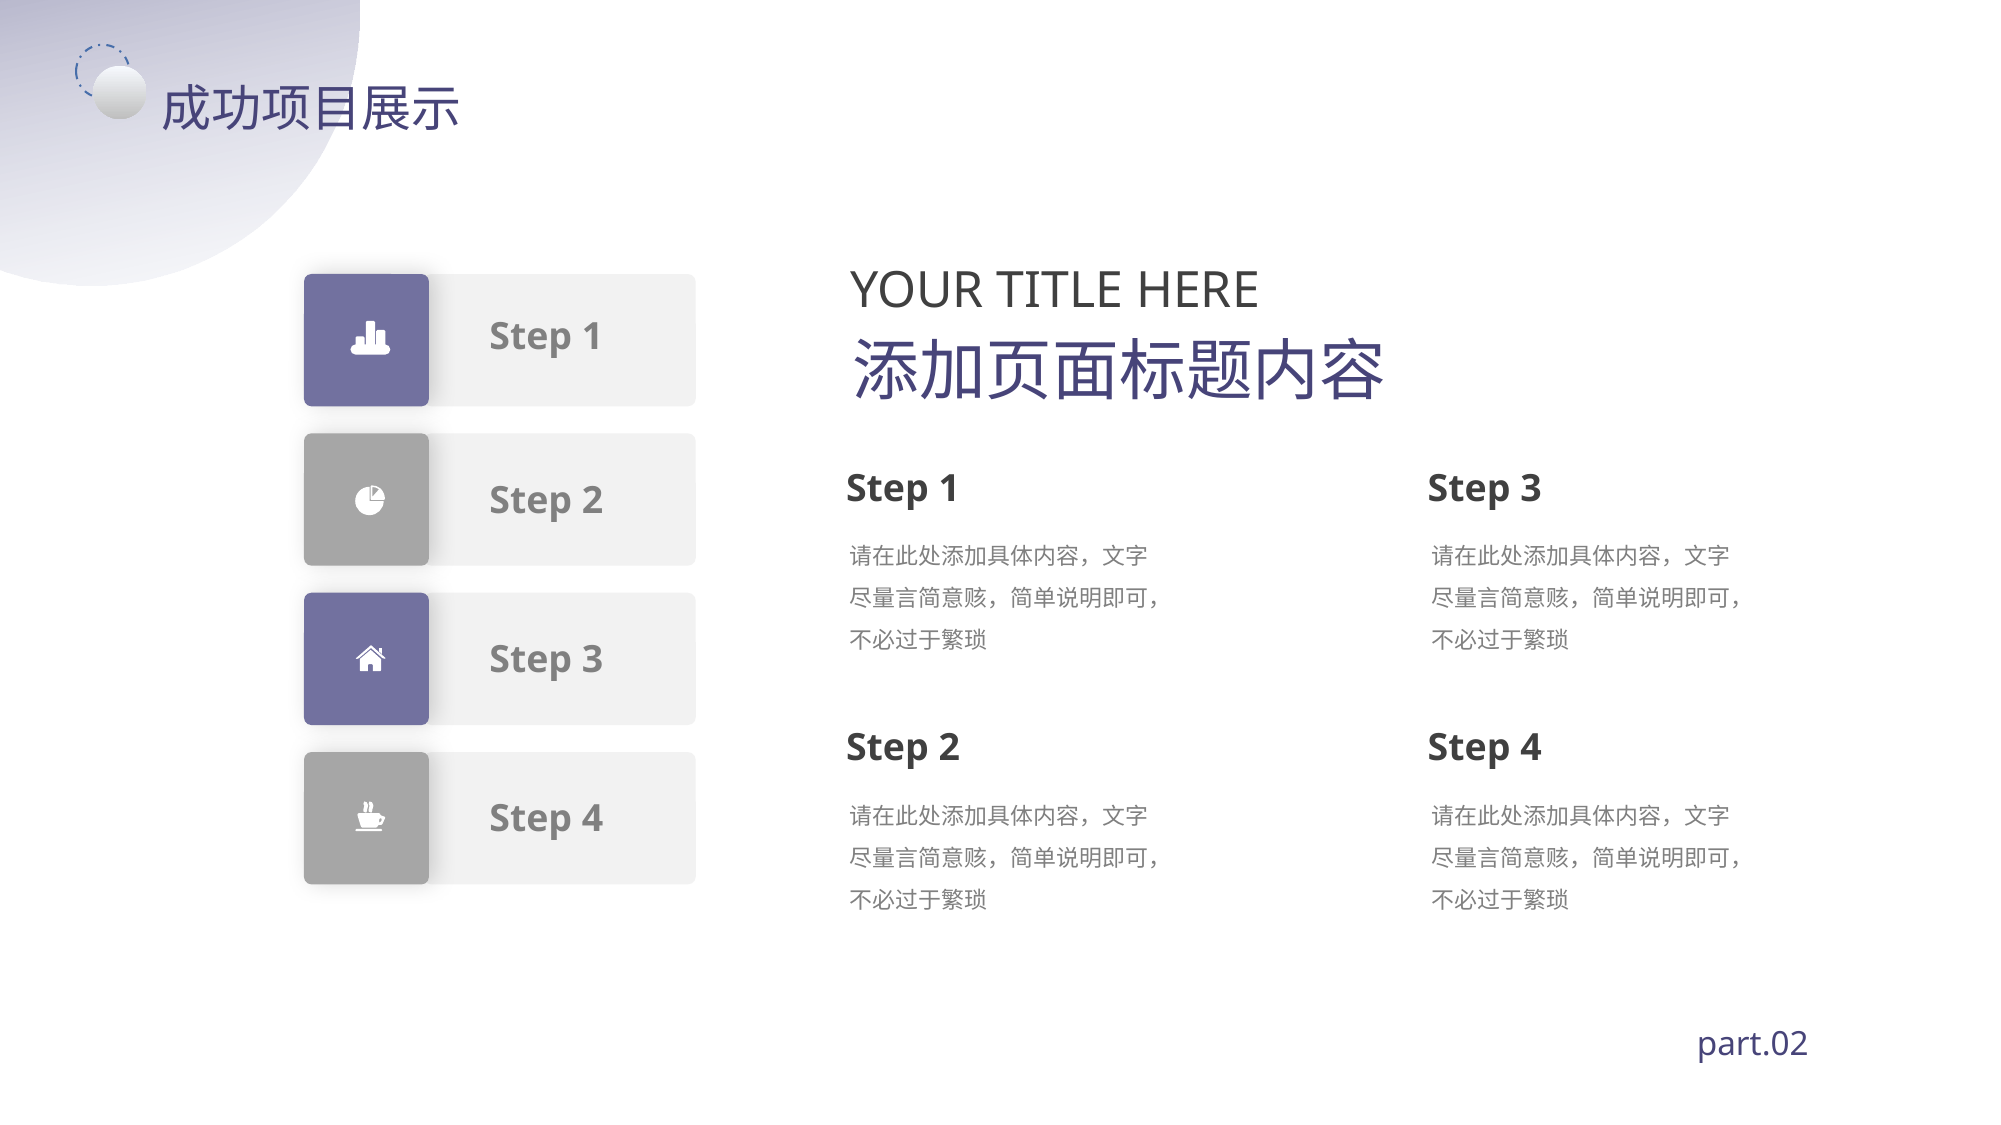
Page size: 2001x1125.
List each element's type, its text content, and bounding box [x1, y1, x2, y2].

text_box Step 1 [437, 304, 656, 365]
text_box 请在此处添加具体内容，文字尽量言简意赅，简单说明即可，不必过于繁琐 [835, 520, 1165, 661]
text_box part.02 [1682, 994, 1916, 1070]
text_box 成功项目展示 [146, 39, 625, 145]
text_box [302, 272, 430, 408]
text_box YOUR TITLE HERE [835, 249, 1358, 321]
text_box [92, 64, 146, 120]
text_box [355, 320, 386, 350]
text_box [355, 802, 386, 832]
text_box Step 1 [831, 456, 1165, 517]
text_box [440, 751, 697, 886]
text_box Step 2 [831, 715, 1165, 776]
text_box [0, 0, 361, 287]
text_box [355, 645, 386, 672]
text_box [440, 591, 697, 727]
text_box [302, 591, 430, 727]
text_box 添加页面标题内容 [837, 320, 1402, 416]
text_box Step 3 [437, 627, 656, 688]
text_box 请在此处添加具体内容，文字尽量言简意赅，简单说明即可，不必过于繁琐 [1416, 780, 1747, 921]
text_box [440, 432, 697, 567]
text_box 请在此处添加具体内容，文字尽量言简意赅，简单说明即可，不必过于繁琐 [835, 780, 1165, 921]
text_box Step 4 [437, 786, 656, 847]
text_box [302, 750, 430, 886]
text_box [75, 43, 130, 97]
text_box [355, 485, 385, 516]
text_box [440, 272, 697, 408]
text_box Step 2 [437, 468, 656, 529]
text_box Step 4 [1412, 715, 1747, 776]
text_box [302, 432, 430, 567]
text_box 请在此处添加具体内容，文字尽量言简意赅，简单说明即可，不必过于繁琐 [1416, 520, 1747, 661]
text_box Step 3 [1412, 456, 1747, 517]
